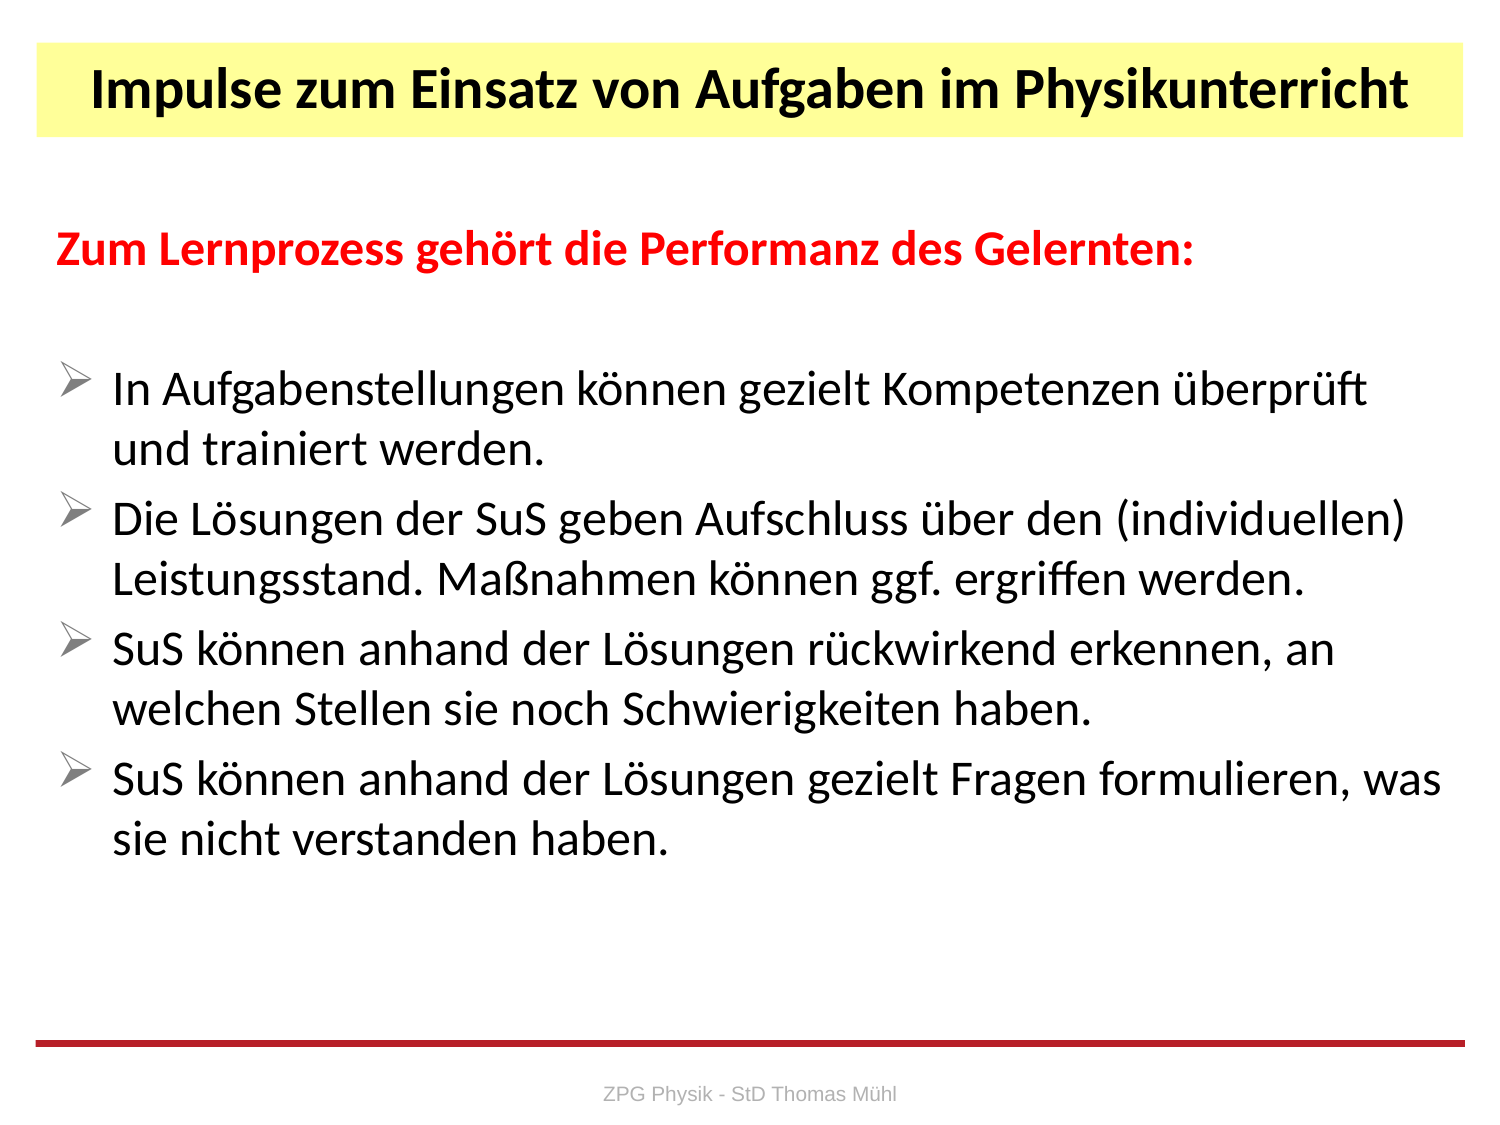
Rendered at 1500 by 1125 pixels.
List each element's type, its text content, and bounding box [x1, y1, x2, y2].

list Zum Lernprozess gehört die Performanz des Gelernten: In Aufgabenstellungen können gezielt Kompetenzen überprüft und trainiert werden. Die Lösungen der SuS geben Aufschluss über den (individuellen) Leistungsstand. Maßnahmen können ggf. ergriffen werden. SuS können anhand der Lösungen rückwirkend erkennen, an welchen Stellen sie noch Schwierigkeiten haben. SuS können anhand der Lösungen gezielt Fragen formulieren, was sie nicht verstanden haben. [41, 208, 1459, 1024]
footer ZPG Physik - StD Thomas Mühl [383, 1063, 1117, 1123]
title Impulse zum Einsatz von Aufgaben im Physikunterricht [41, 42, 1459, 149]
